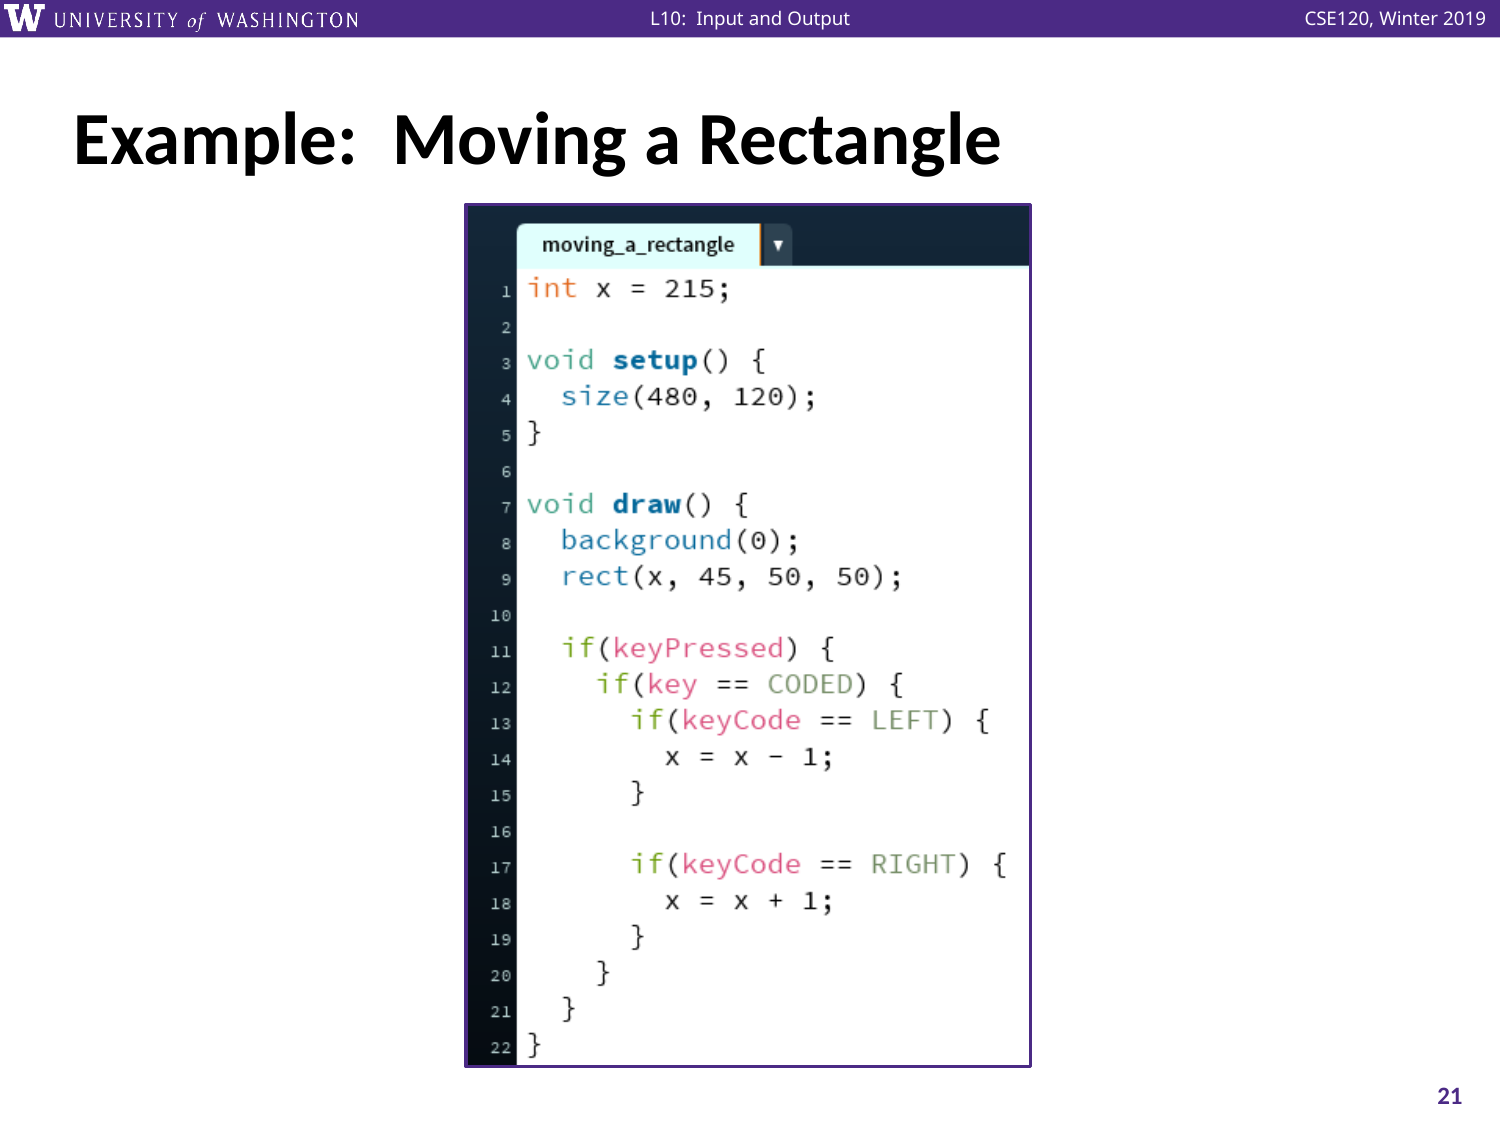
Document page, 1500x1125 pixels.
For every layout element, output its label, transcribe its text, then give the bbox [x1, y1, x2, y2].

slide_number 21 [1400, 1065, 1500, 1125]
picture [4, 4, 358, 32]
title Example: Moving a Rectangle [58, 71, 1438, 198]
picture [467, 205, 1029, 1066]
